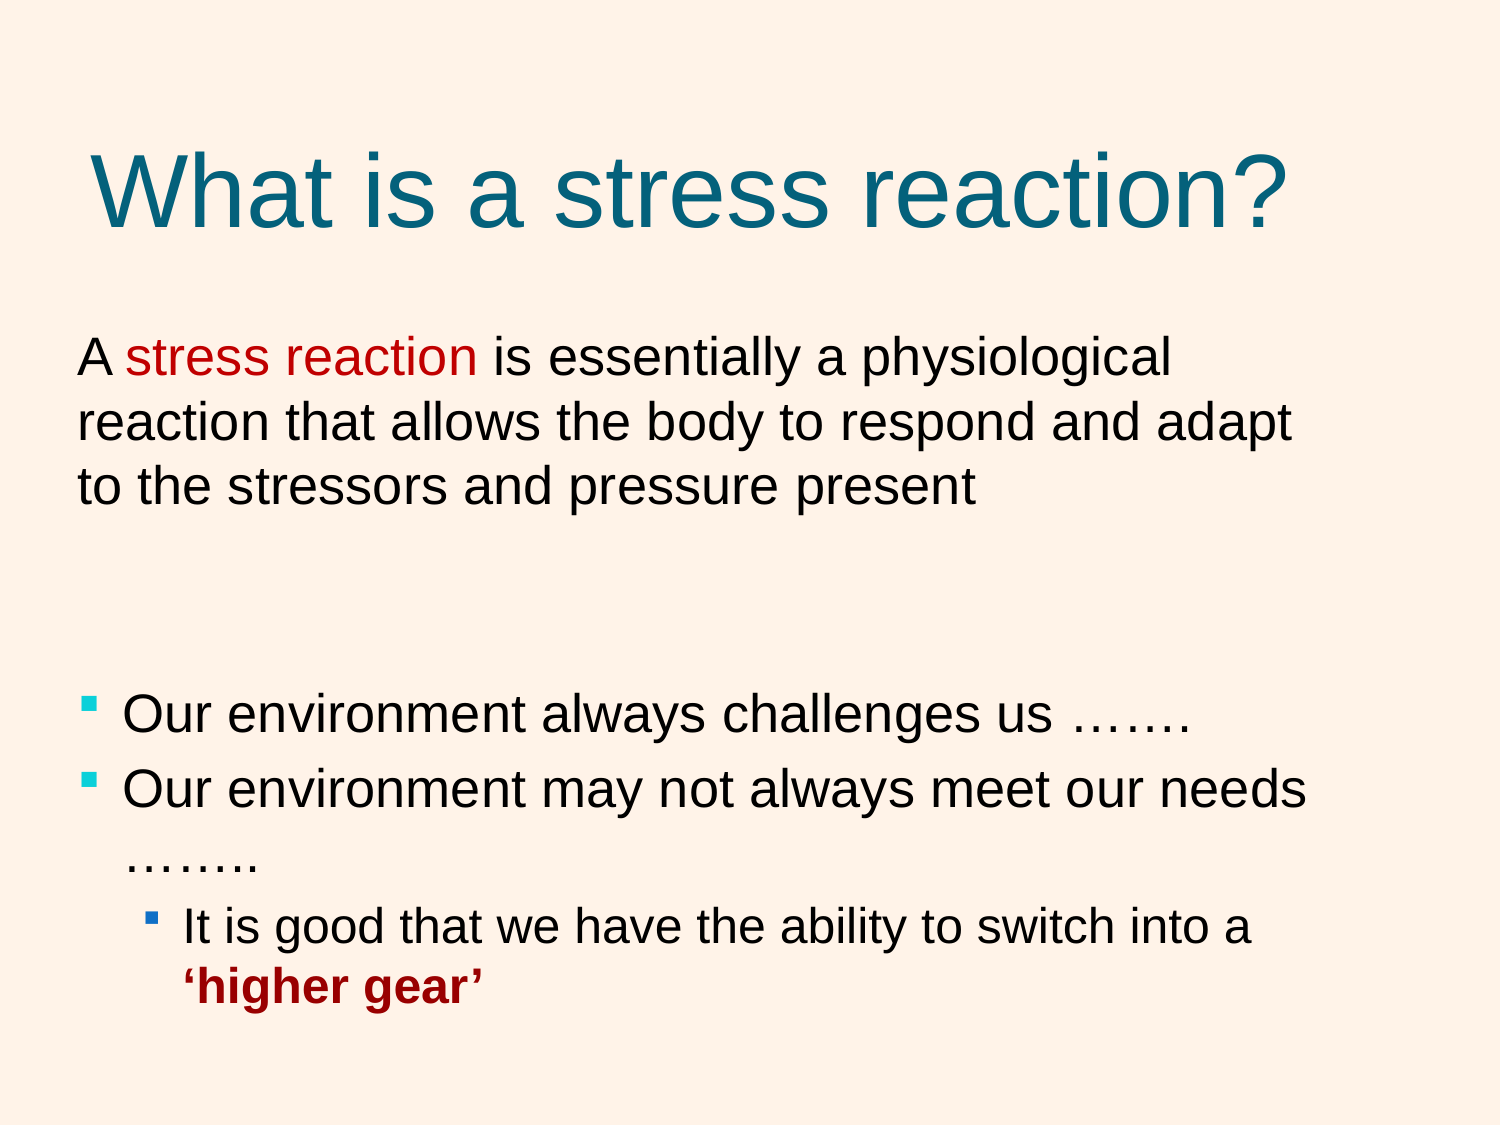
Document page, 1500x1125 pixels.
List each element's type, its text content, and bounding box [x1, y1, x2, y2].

title What is a stress reaction? [74, 115, 1426, 304]
list A stress reaction is essentially a physiological reaction that allows the body to respond and adapt to the stressors and pressure present Our environment always challenges us ……. Our environment may not always meet our needs …….. It is good that we have the ability to switch into a ‘higher gear’ [62, 237, 1338, 826]
